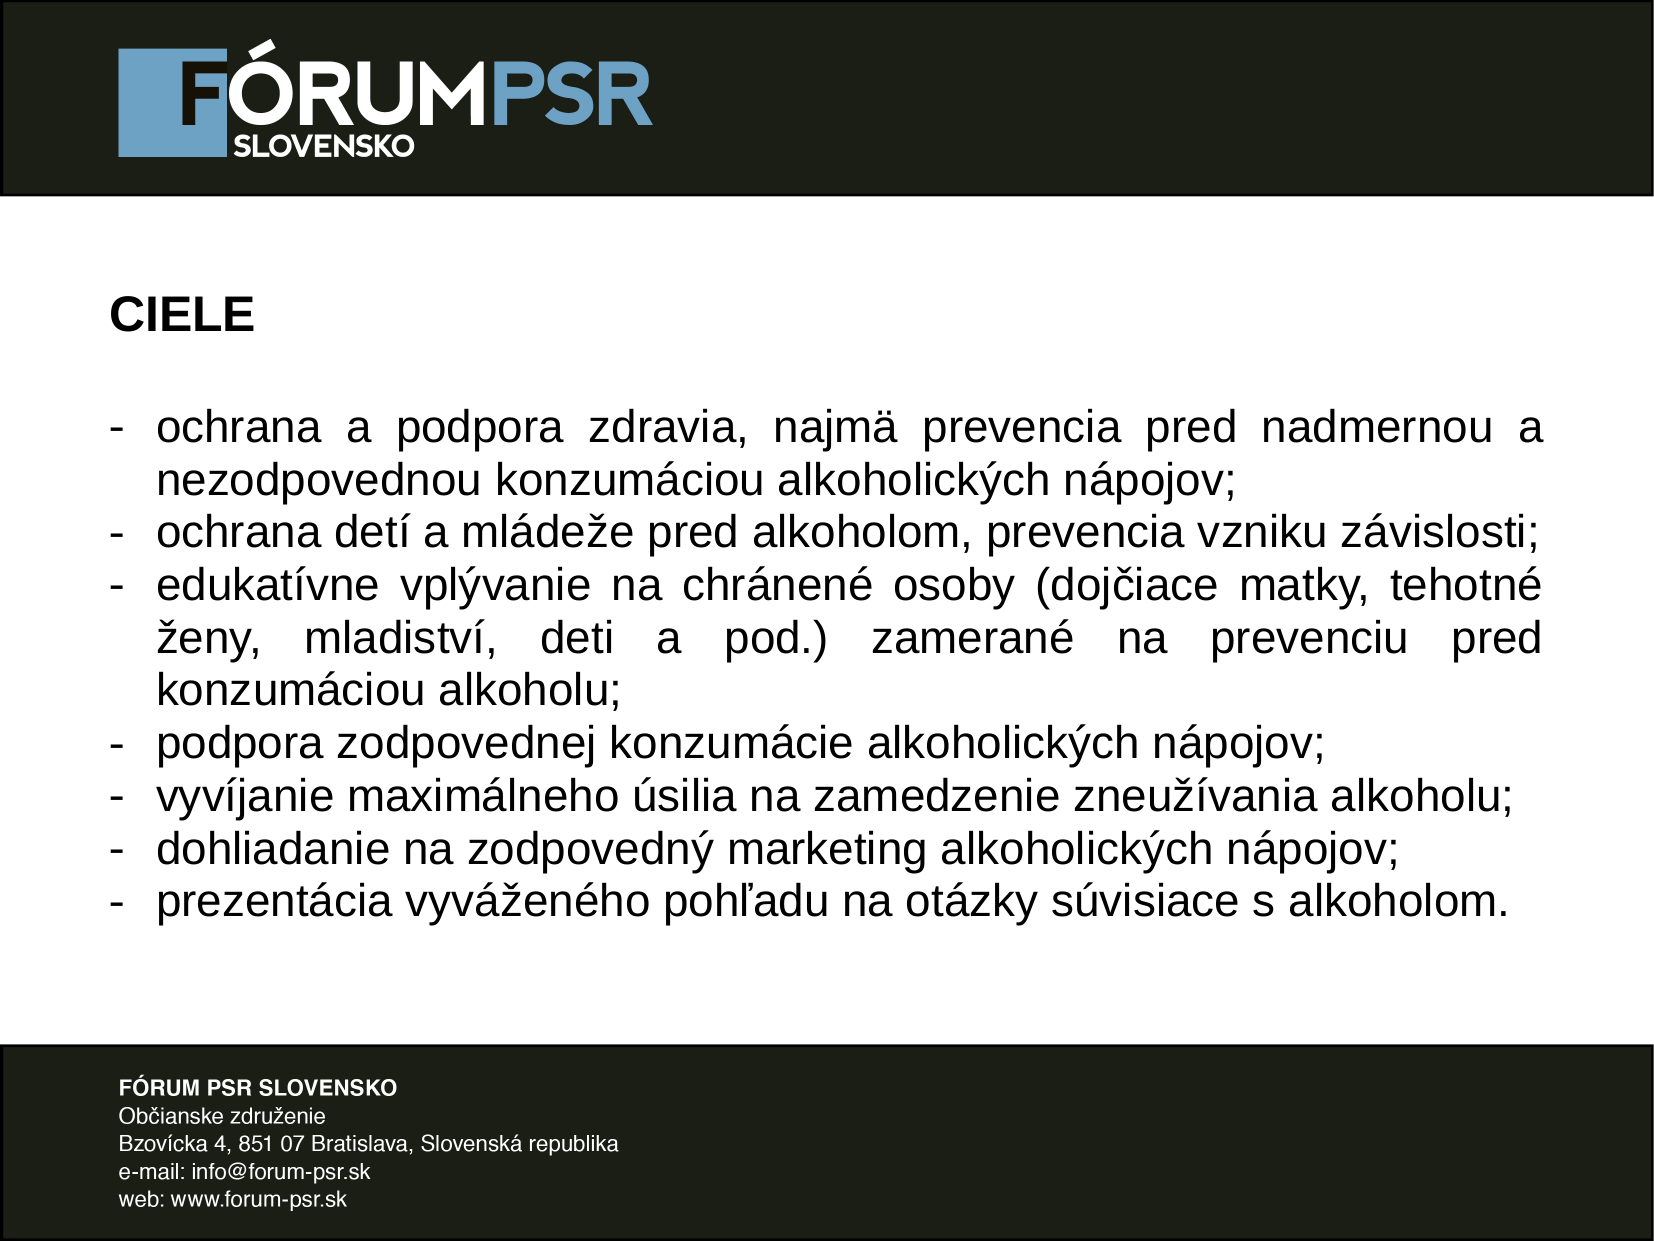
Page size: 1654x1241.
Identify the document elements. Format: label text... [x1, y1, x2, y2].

picture [0, 0, 1654, 1241]
text_box CIELE ochrana a podpora zdravia, najmä prevencia pred nadmernou a nezodpovednou konzumáciou alkoholických nápojov; ochrana detí a mládeže pred alkoholom, prevencia vzniku závislosti; edukatívne vplývanie na chránené osoby (dojčiace matky, tehotné ženy, mladiství, deti a pod.) zamerané na prevenciu pred konzumáciou alkoholu; podpora zodpovednej konzumácie alkoholických nápojov; vyvíjanie maximálneho úsilia na zamedzenie zneužívania alkoholu; dohliadanie na zodpovedný marketing alkoholických nápojov; prezentácia vyváženého pohľadu na otázky súvisiace s alkoholom. [94, 277, 1560, 988]
